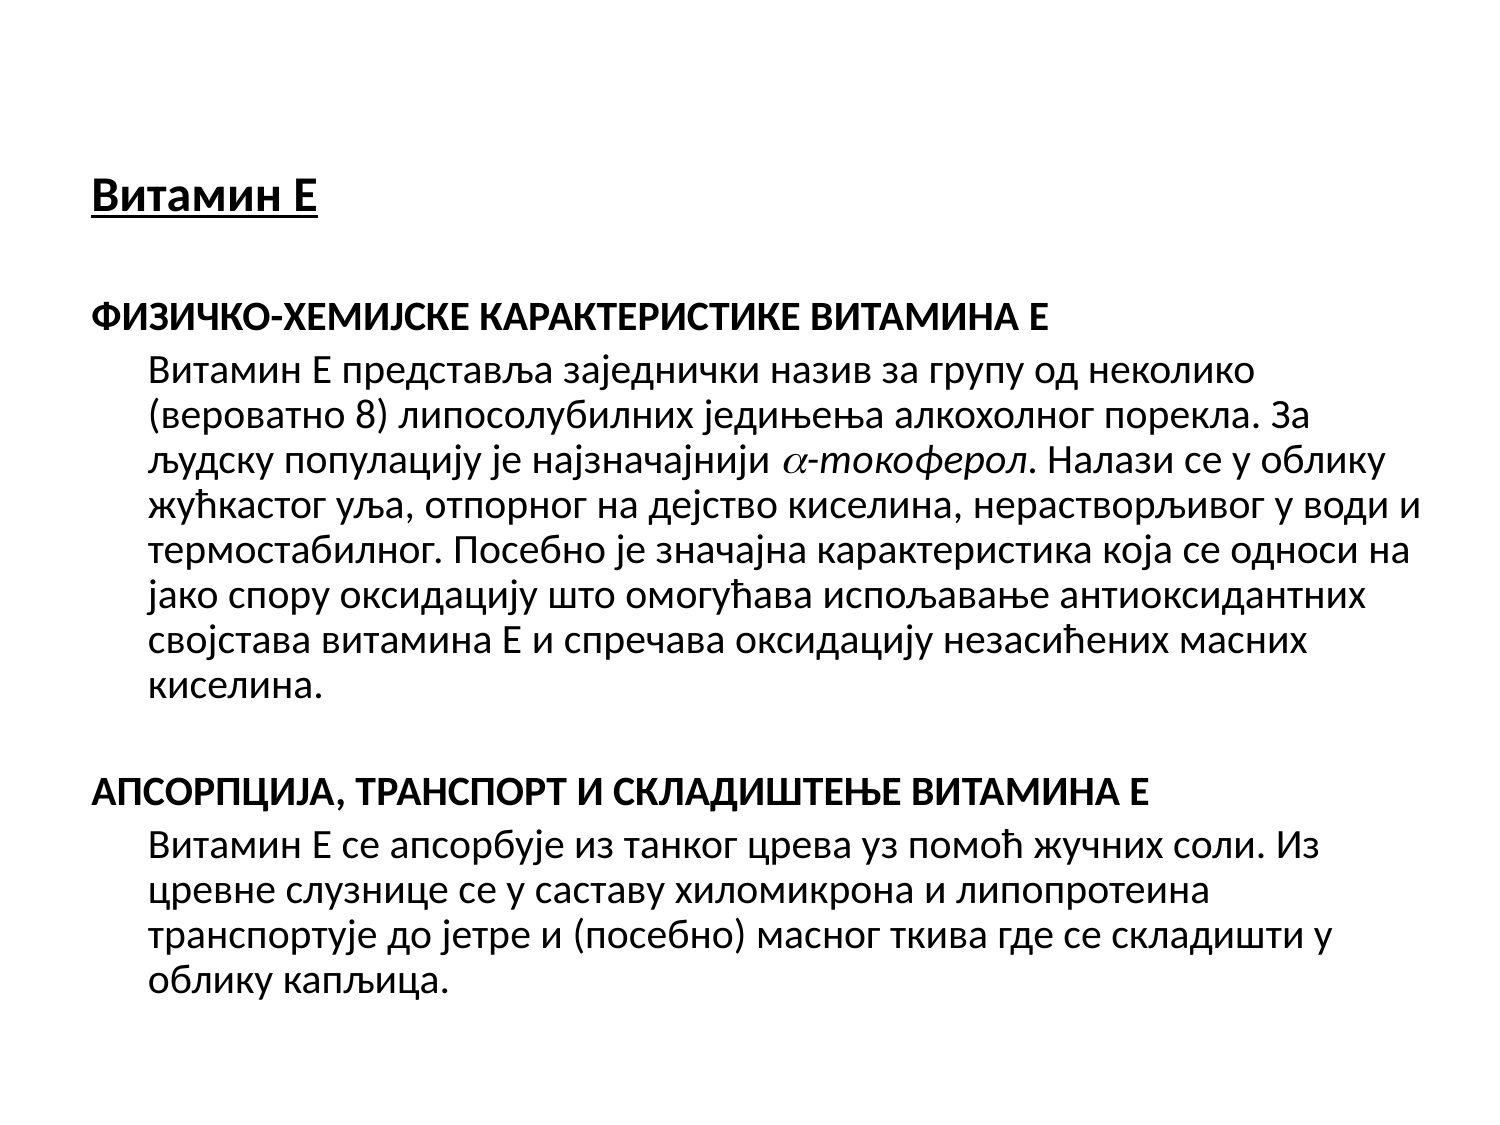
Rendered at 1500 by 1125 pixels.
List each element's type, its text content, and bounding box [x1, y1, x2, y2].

text_box Витамин Е ФИЗИЧКО-ХЕМИЈСКЕ КАРАКТЕРИСТИКЕ ВИТАМИНА Е Витамин Е представља заједнички назив за групу од неколико (вероватно 8) липосолубилних једињења алкохолног порекла. За људску популацију је најзначајнији -токоферол. Налази се у облику жућкастог уља, отпорног на дејство киселина, нерастворљивог у води и термостабилног. Посебно је значајна карактеристика која се односи на јако спору оксидацију што омогућава испољавање антиоксидантних својстава витамина Е и спречава оксидацију незасићених масних киселина. АПСОРПЦИЈА, ТРАНСПОРТ И СКЛАДИШТЕЊЕ ВИТАМИНА Е Витамин Е се апсорбује из танког црева уз помоћ жучних соли. Из цревне слузнице се у саставу хиломикрона и липопротеина транспортује до јетре и (посебно) масног ткива где се складишти у облику капљица. [76, 160, 1440, 1035]
